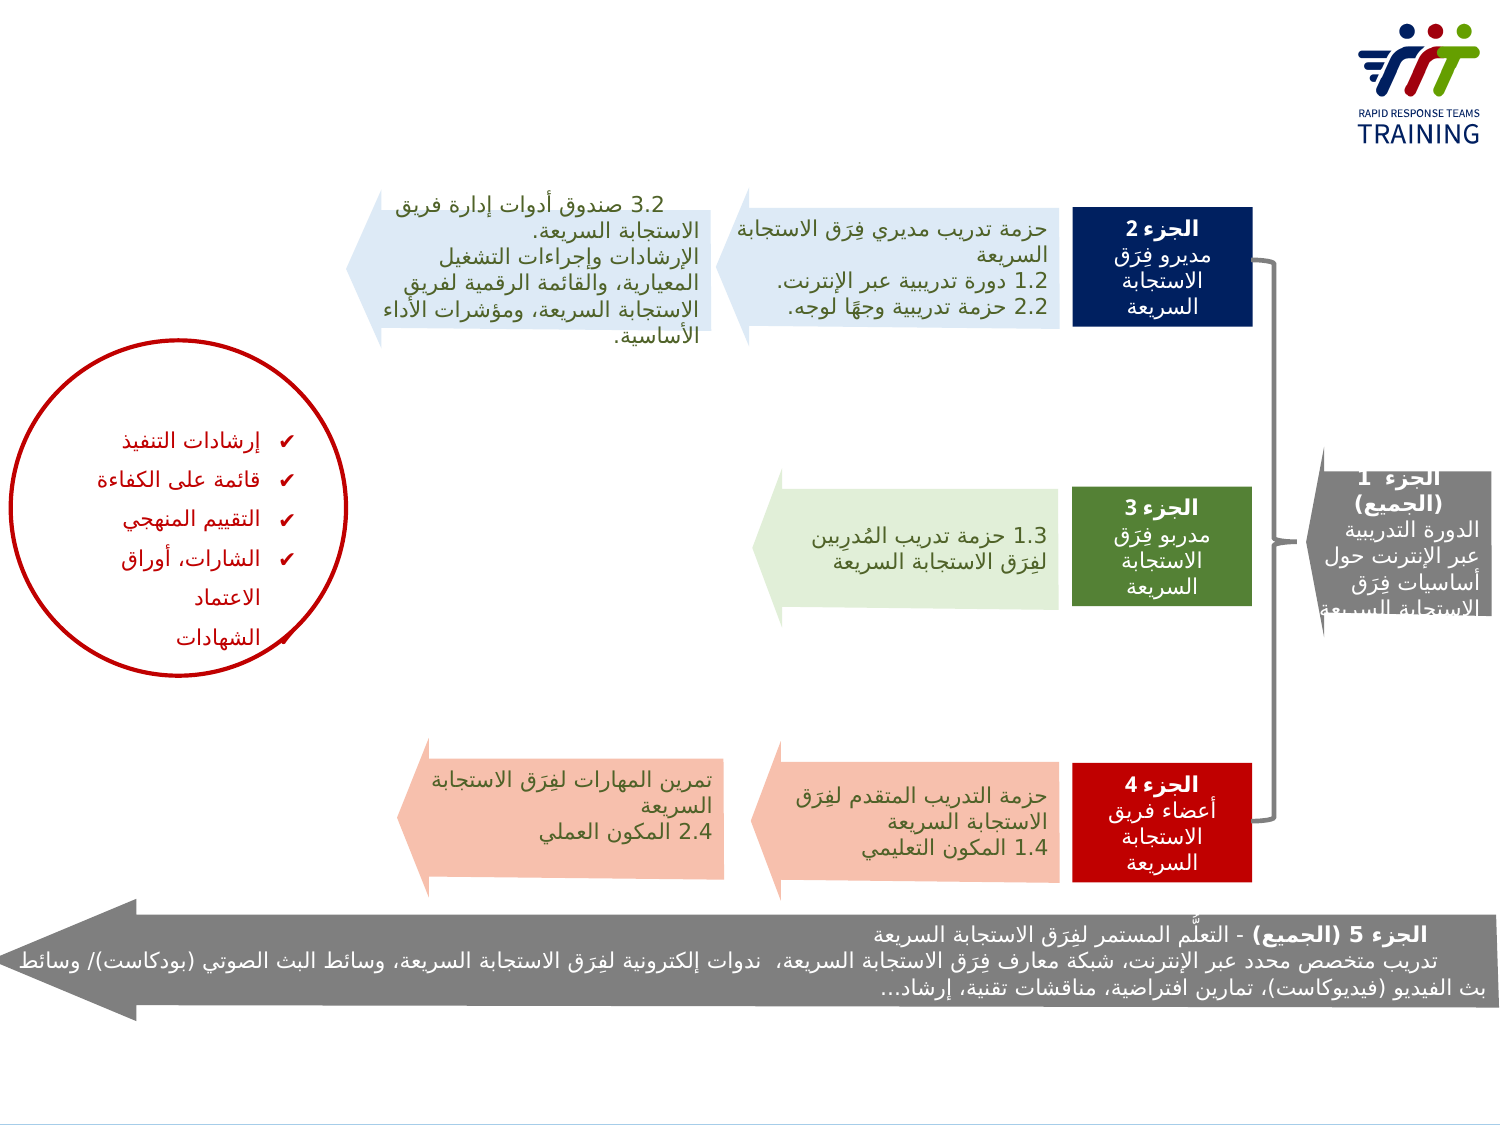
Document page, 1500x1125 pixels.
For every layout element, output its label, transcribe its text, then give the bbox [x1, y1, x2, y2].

text_box الجزء 1 (الجميع) الدورة التدريبية عبر الإنترنت حول أساسيات فِرَق الاستجابة السريعة [1306, 446, 1492, 638]
text_box 1.3 حزمة تدريب المُدرِبين لفِرَق الاستجابة السريعة [752, 468, 1059, 628]
text_box [8, 338, 349, 678]
text_box الجزء 3 مدربو فِرَق الاستجابة السريعة [1072, 486, 1251, 607]
text_box تمرين المهارات لفِرَق الاستجابة السريعة 2.4 المكون العملي [397, 737, 725, 898]
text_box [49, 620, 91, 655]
text_box حزمة تدريب مديري فِرَق الاستجابة السريعة 1.2 دورة تدريبية عبر الإنترنت. 2.2 حزمة تدريبية وجهًا لوجه. [715, 187, 1060, 347]
text_box الجزء 2 مديرو فِرَق الاستجابة السريعة [1072, 207, 1253, 327]
picture [1357, 23, 1480, 144]
text_box [1251, 259, 1297, 822]
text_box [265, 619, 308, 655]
text_box 3.2 صندوق أدوات إدارة فريق الاستجابة السريعة. الإرشادات وإجراءات التشغيل المعيارية، والقائمة الرقمية لفريق الاستجابة السريعة، ومؤشرات الأداء الأساسية. [346, 189, 712, 349]
text_box الجزء 4 أعضاء فريق الاستجابة السريعة [1072, 762, 1253, 883]
text_box حزمة التدريب المتقدم لفِرَق الاستجابة السريعة 1.4 المكون التعليمي [750, 741, 1060, 901]
text_box الجزء 5 (الجميع) - التعلُّم المستمر لفِرَق الاستجابة السريعة تدريب متخصص محدد عبر الإنترنت، شبكة معارف فِرَق الاستجابة السريعة، ندوات إلكترونية لفِرَق الاستجابة السريعة، وسائط البث الصوتي (بودكاست)/ وسائط بث الفيديو (فيديوكاست)، تمارين افتراضية، مناقشات تقنية، إرشاد... [0, 898, 1500, 1022]
